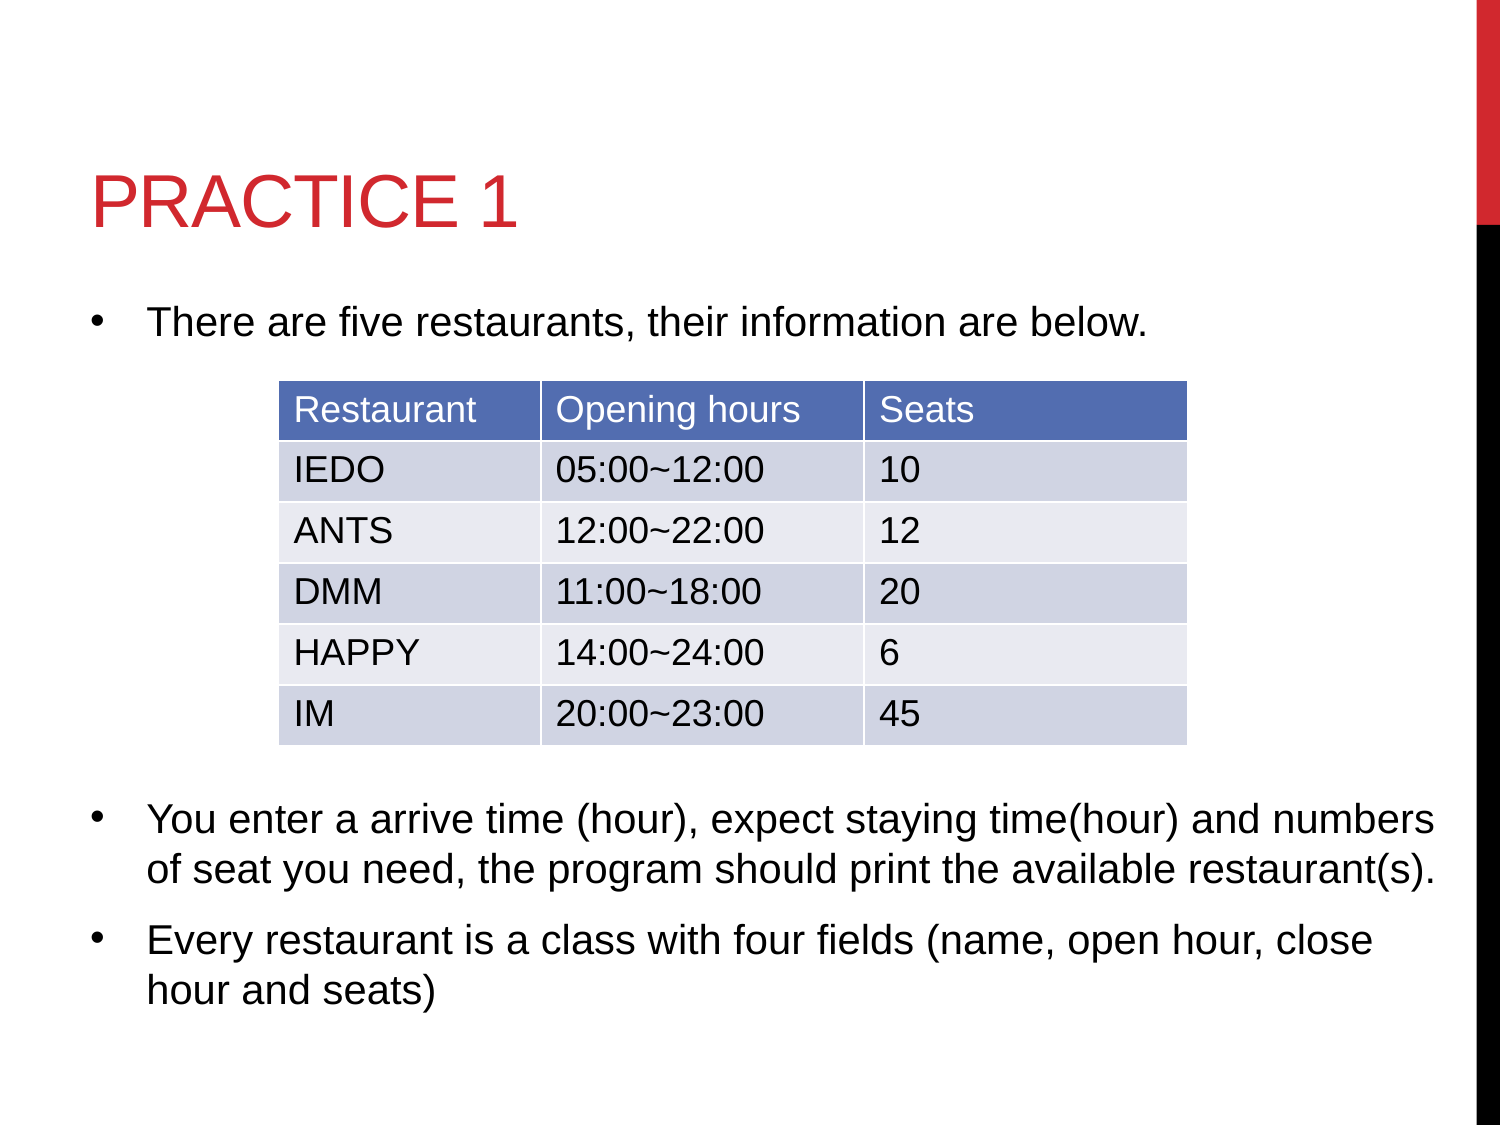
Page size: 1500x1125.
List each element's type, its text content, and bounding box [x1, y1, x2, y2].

table_cell 12:00~22:00 [542, 503, 863, 562]
table_cell 05:00~12:00 [542, 442, 863, 501]
table_cell IEDO [279, 442, 540, 501]
table_cell HAPPY [279, 625, 540, 684]
table_header Restaurant [279, 381, 540, 440]
table_cell 10 [865, 442, 1187, 501]
table_cell DMM [279, 564, 540, 623]
table_cell 12 [865, 503, 1187, 562]
list There are five restaurants, their information are below. You enter a arrive time (hour), expect staying time(hour) and numbers of seat you need, the program should print the available restaurant(s). Every restaurant is a class with four fields (name, open hour, close hour and seats) [75, 287, 1477, 1086]
table_cell 6 [865, 625, 1187, 684]
table_cell 45 [865, 686, 1187, 745]
table_cell 20:00~23:00 [542, 686, 863, 745]
table_cell ANTS [279, 503, 540, 562]
table_cell 14:00~24:00 [542, 625, 863, 684]
table_cell 11:00~18:00 [542, 564, 863, 623]
table_header Seats [865, 381, 1187, 440]
title Practice 1 [75, 25, 1025, 250]
table_header Opening hours [542, 381, 863, 440]
table_cell IM [279, 686, 540, 745]
table_cell 20 [865, 564, 1187, 623]
